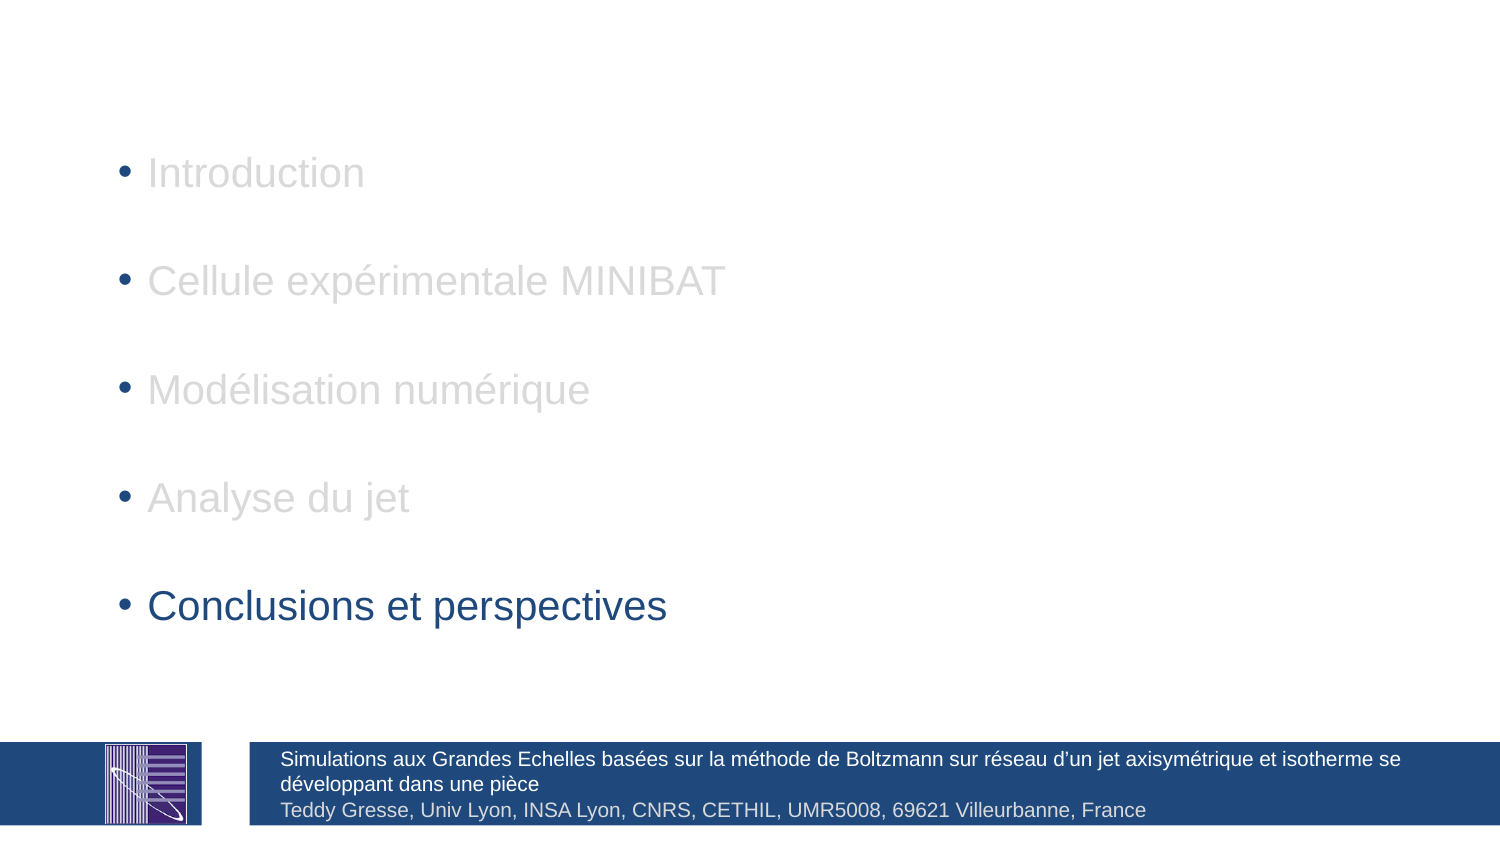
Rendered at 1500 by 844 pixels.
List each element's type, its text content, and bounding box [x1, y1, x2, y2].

picture [105, 744, 187, 824]
text_box Simulations aux Grandes Echelles basées sur la méthode de Boltzmann sur réseau d’un jet axisymétrique et isotherme se développant dans une pièce [265, 752, 1471, 788]
text_box Teddy Gresse, Univ Lyon, INSA Lyon, CNRS, CETHIL, UMR5008, 69621 Villeurbanne, France [265, 789, 1471, 825]
list Introduction Cellule expérimentale MINIBAT Modélisation numérique Analyse du jet Conclusions et perspectives [103, 138, 1397, 706]
